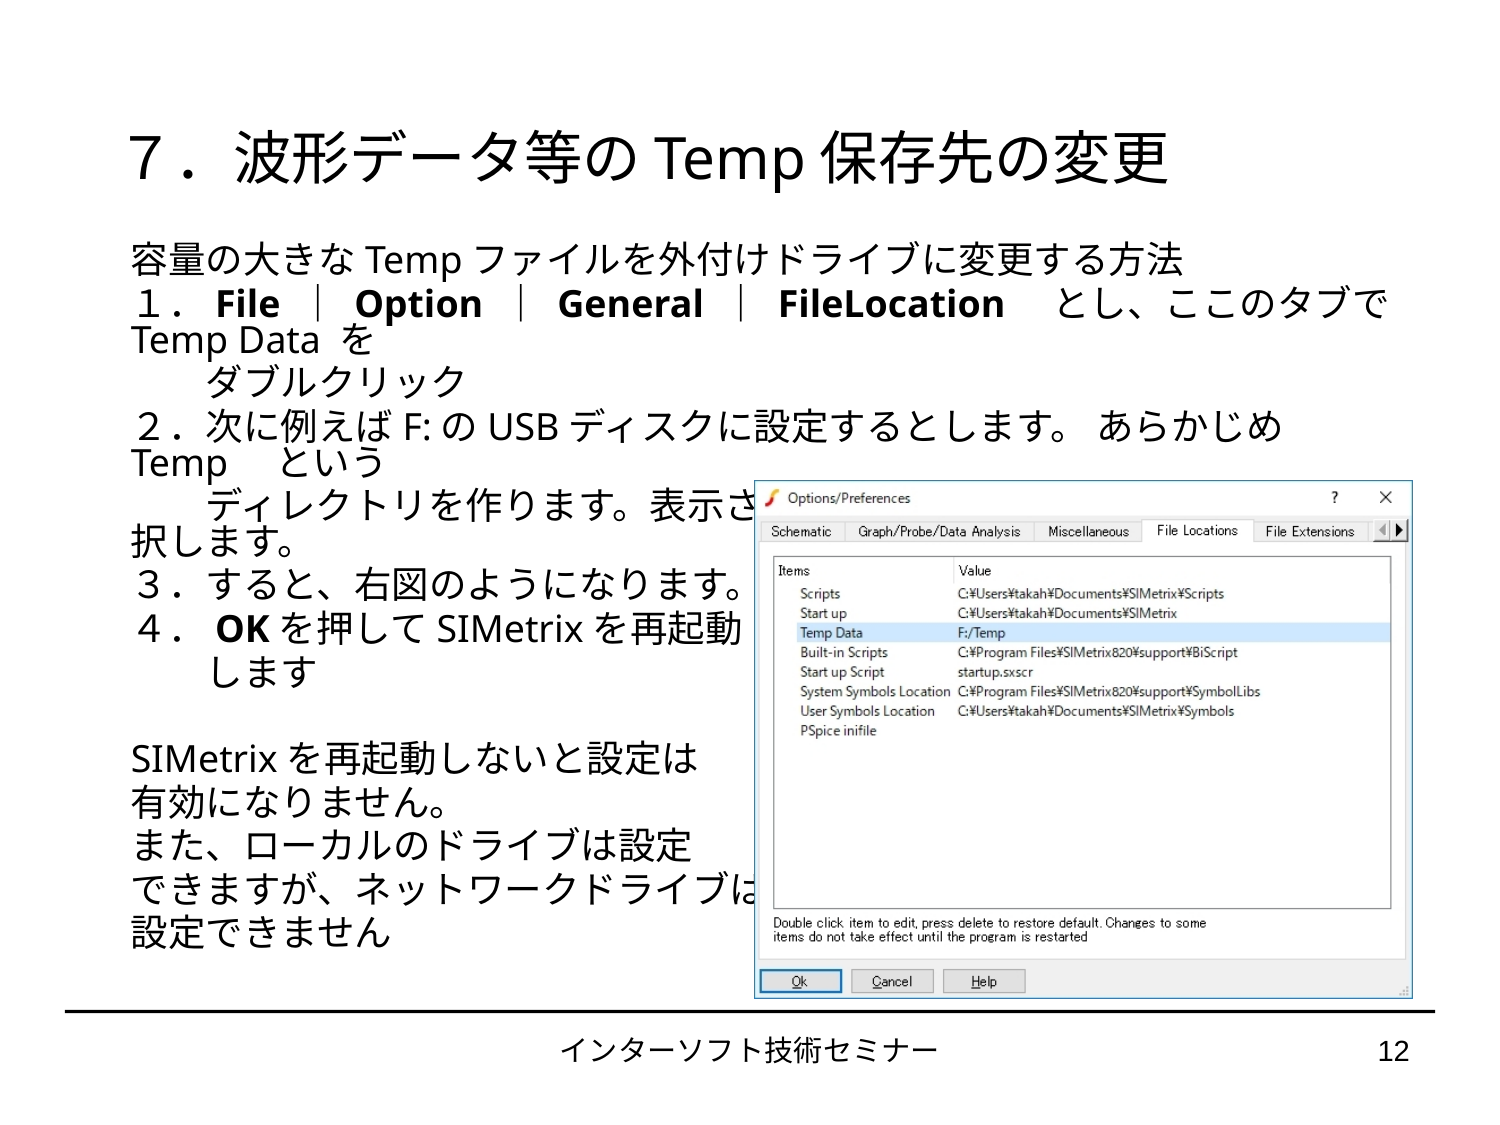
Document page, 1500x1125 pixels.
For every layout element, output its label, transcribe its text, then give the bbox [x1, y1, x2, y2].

picture [754, 480, 1413, 999]
text_box 容量の大きなTempファイルを外付けドライブに変更する方法 １．File ｜ Option ｜ General ｜ FileLocation とし、ここのタブで Temp Data を ダブルクリック ２．次に例えばF:のUSBディスクに設定するとします。 あらかじめ Temp という ディレクトリを作ります。表示されたフォルダーの選択で Temp を選択します。 ３．すると、右図のようになります。 ４．OKを押してSIMetrixを再起動 します SIMetrixを再起動しないと設定は 有効になりません。 また、ローカルのドライブは設定 できますが、ネットワークドライブは 設定できません [41, 237, 1447, 888]
list ７．波形データ等のTemp保存先の変更 [101, 113, 1436, 209]
footer インターソフト技術セミナー [512, 1024, 988, 1103]
text_box [64, 1009, 1436, 1014]
slide_number 12 [1074, 1024, 1425, 1103]
